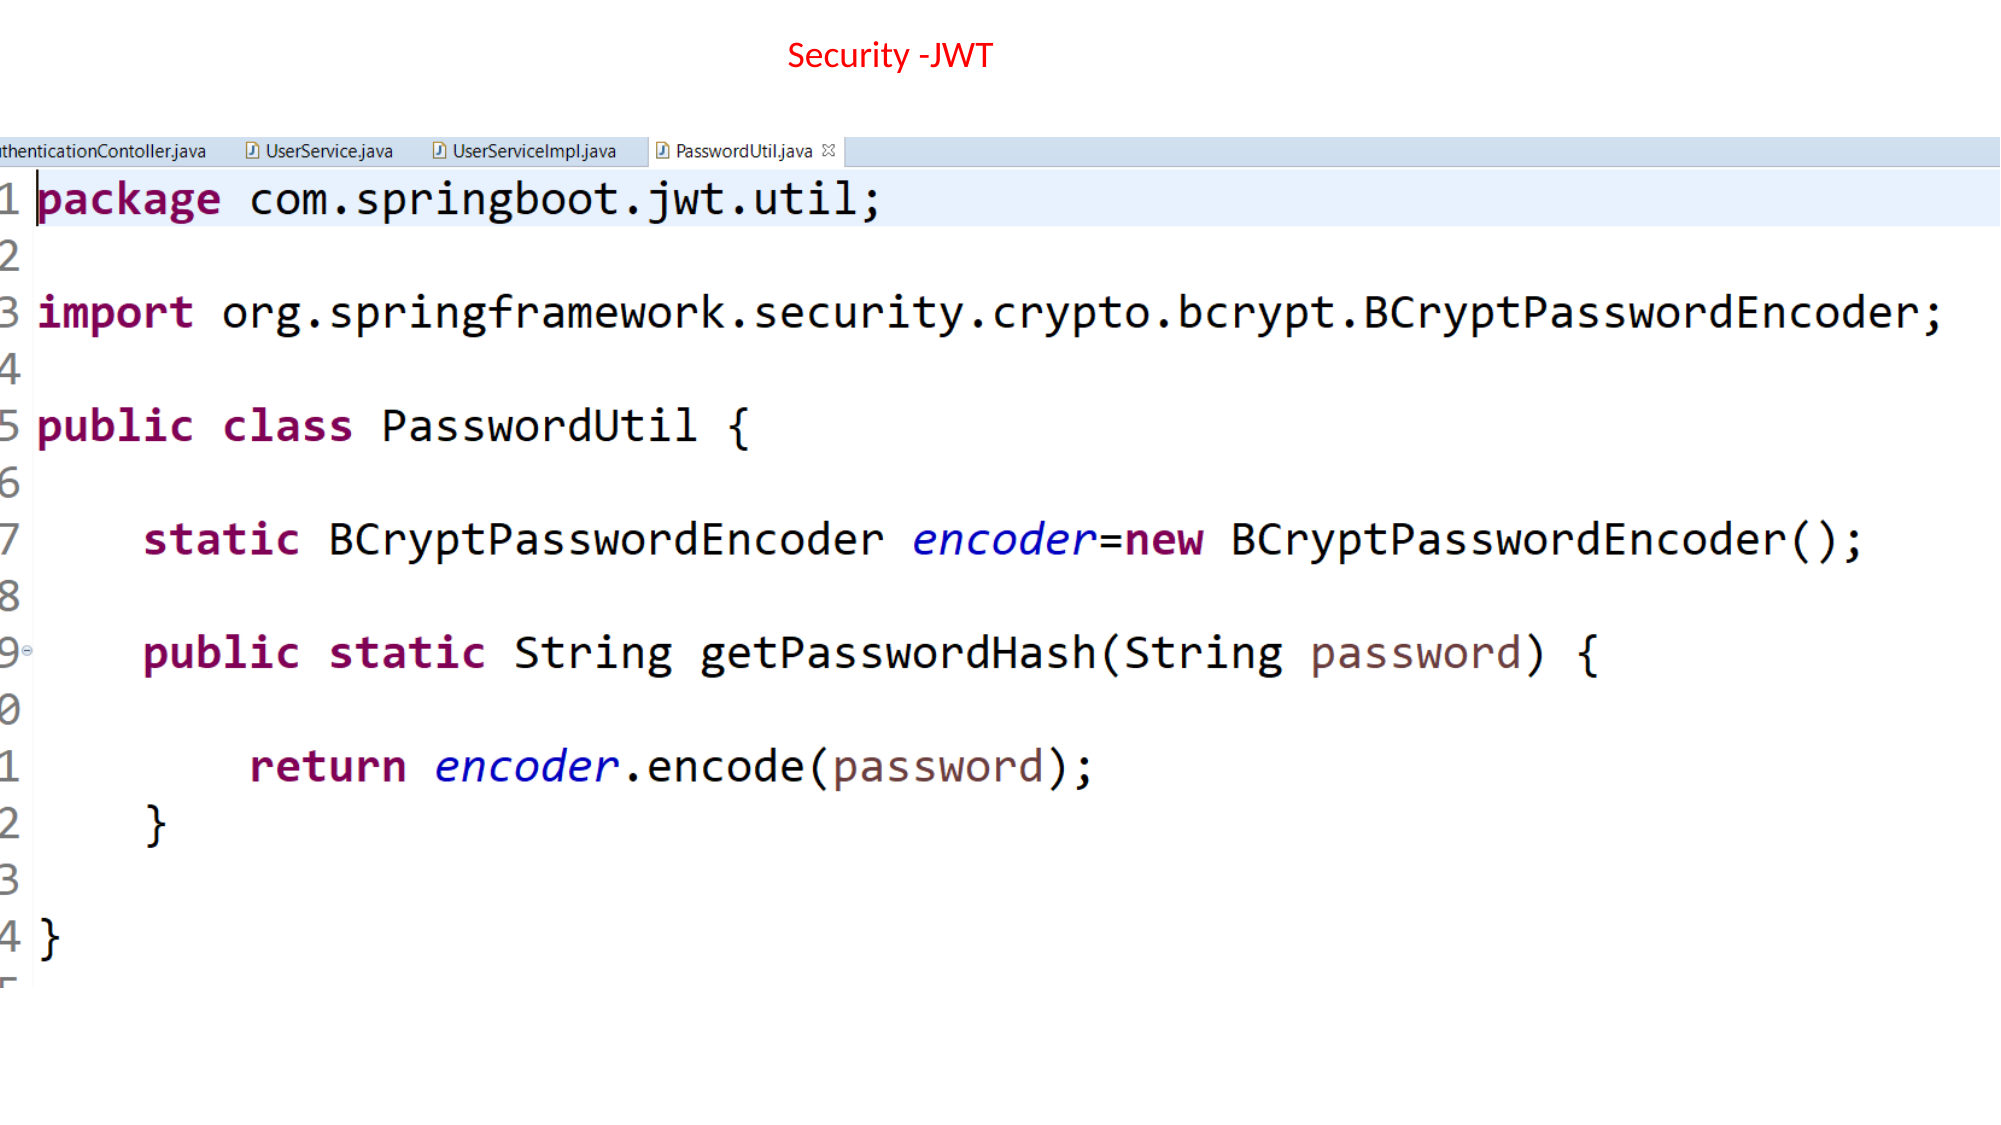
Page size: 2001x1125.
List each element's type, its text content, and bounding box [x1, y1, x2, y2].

picture [0, 137, 2000, 988]
text_box Security -JWT [368, 16, 1413, 88]
